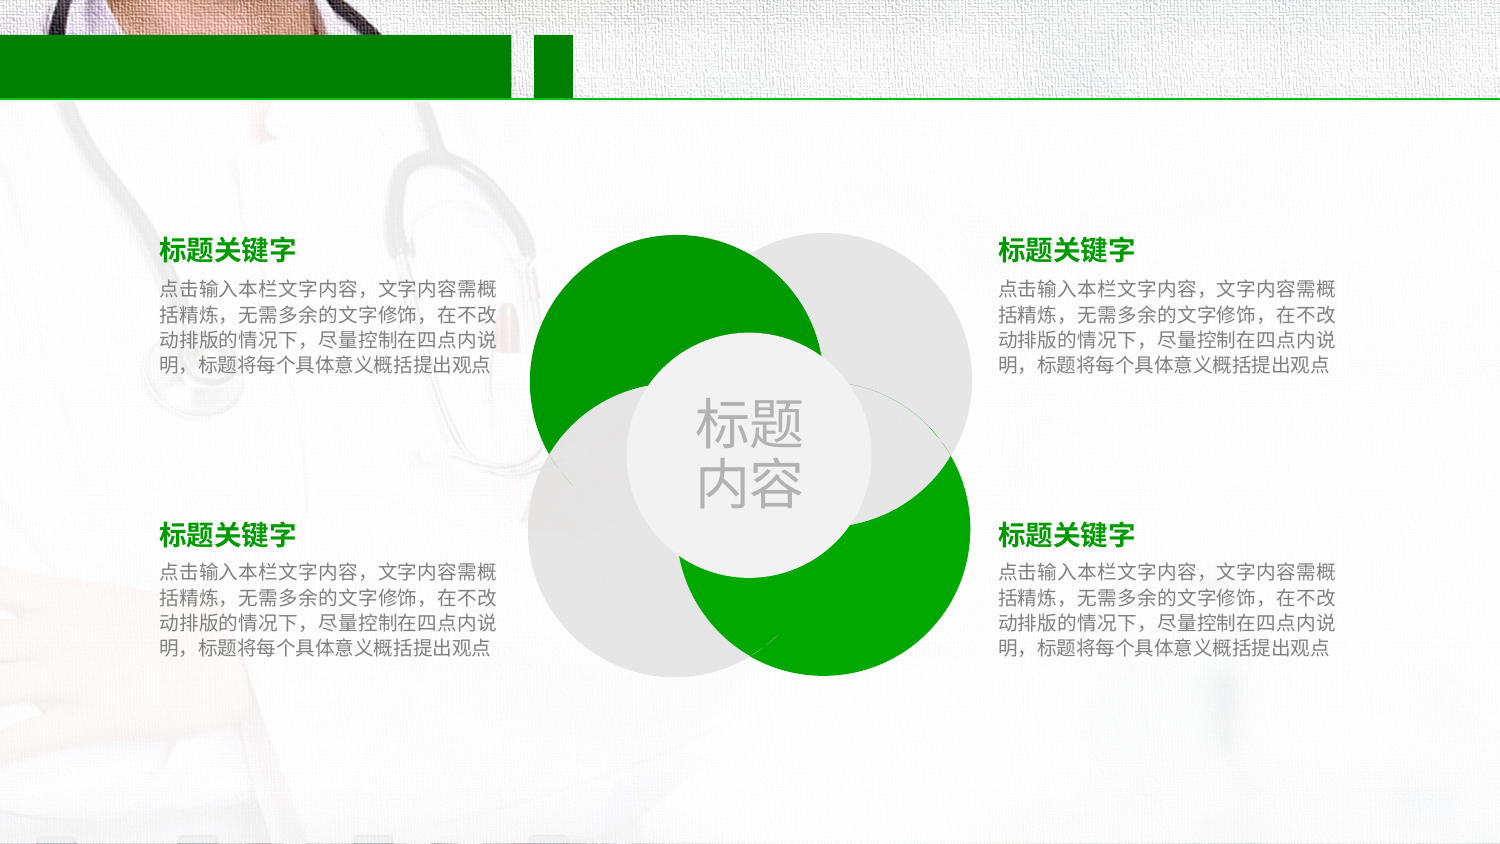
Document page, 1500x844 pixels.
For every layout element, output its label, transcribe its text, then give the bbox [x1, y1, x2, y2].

picture [0, 0, 1500, 98]
text_box 点击输入本栏文字内容，文字内容需概括精炼，无需多余的文字修饰，在不改动排版的情况下，尽量控制在四点内说明，标题将每个具体意义概括提出观点 [998, 558, 1336, 660]
text_box 点击输入本栏文字内容，文字内容需概括精炼，无需多余的文字修饰，在不改动排版的情况下，尽量控制在四点内说明，标题将每个具体意义概括提出观点 [159, 275, 497, 377]
text_box 标题关键字 [159, 232, 388, 266]
text_box 标题关键字 [159, 517, 388, 551]
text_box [527, 232, 973, 678]
text_box 标题关键字 [998, 232, 1226, 266]
text_box 点击输入本栏文字内容，文字内容需概括精炼，无需多余的文字修饰，在不改动排版的情况下，尽量控制在四点内说明，标题将每个具体意义概括提出观点 [998, 275, 1336, 377]
text_box 点击输入本栏文字内容，文字内容需概括精炼，无需多余的文字修饰，在不改动排版的情况下，尽量控制在四点内说明，标题将每个具体意义概括提出观点 [159, 558, 497, 660]
text_box 标题关键字 [998, 517, 1226, 551]
